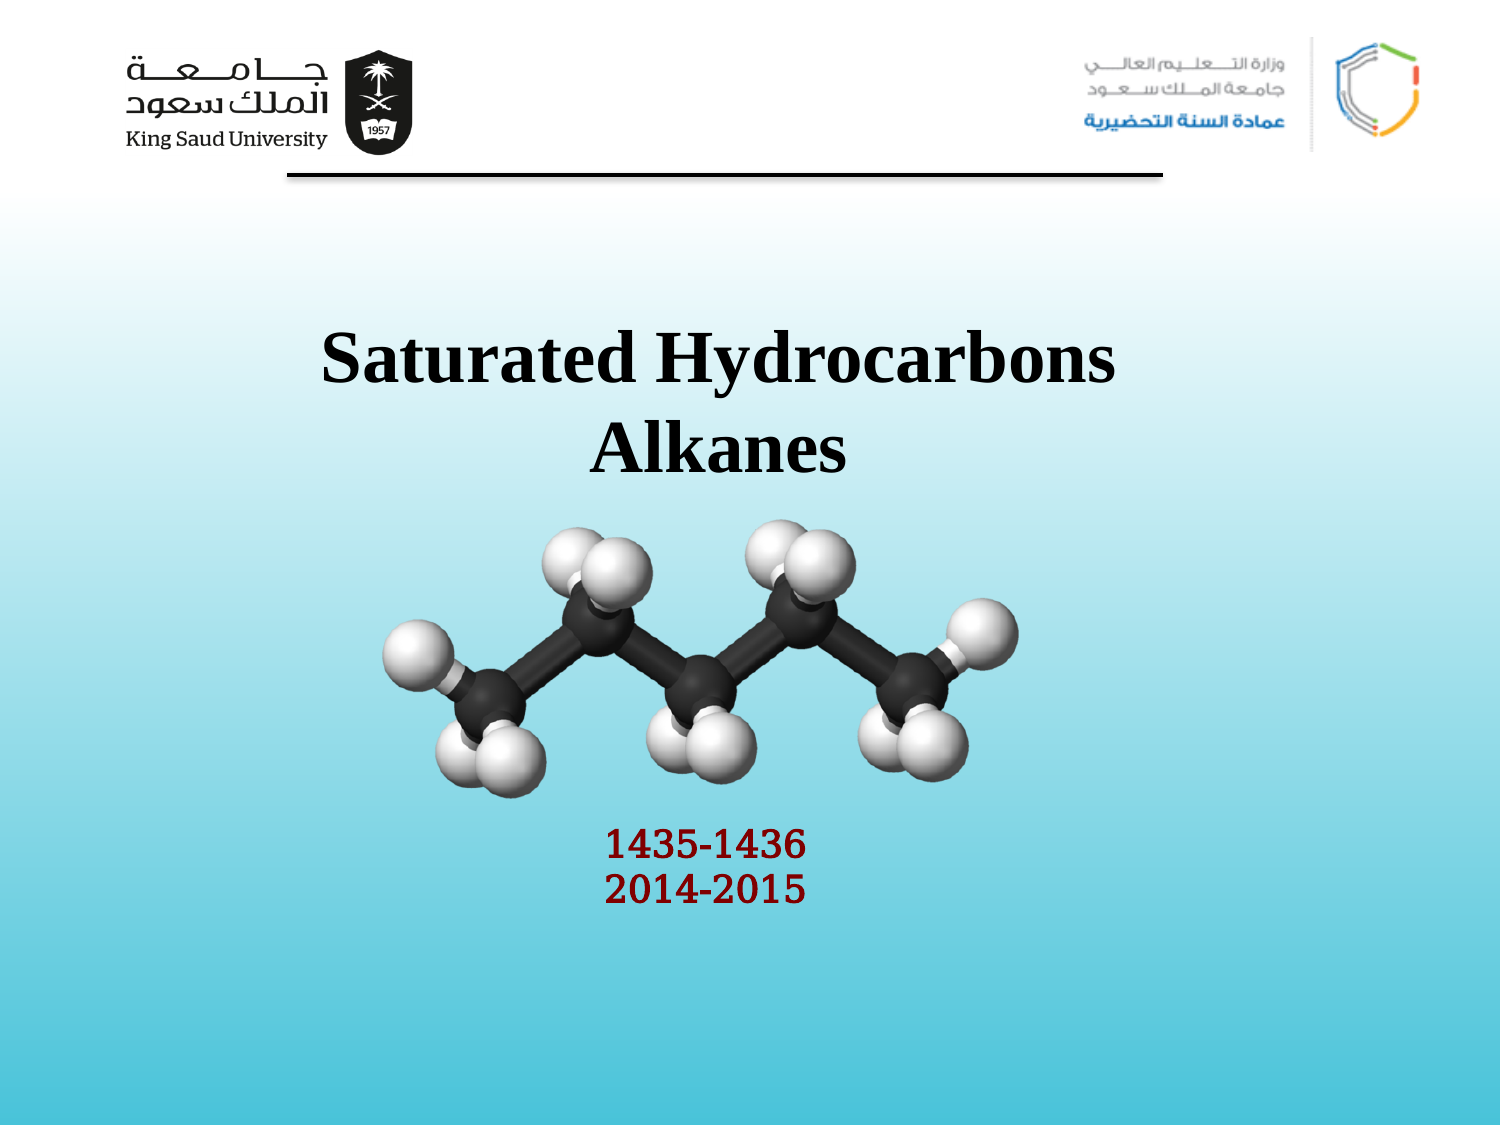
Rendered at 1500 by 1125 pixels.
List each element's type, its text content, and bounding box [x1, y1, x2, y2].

text_box Saturated Hydrocarbons Alkanes [174, 299, 1263, 650]
text_box 1435-1436 2014-2015 [589, 838, 822, 918]
picture [124, 48, 413, 157]
picture [1024, 37, 1422, 152]
picture [349, 487, 1051, 830]
